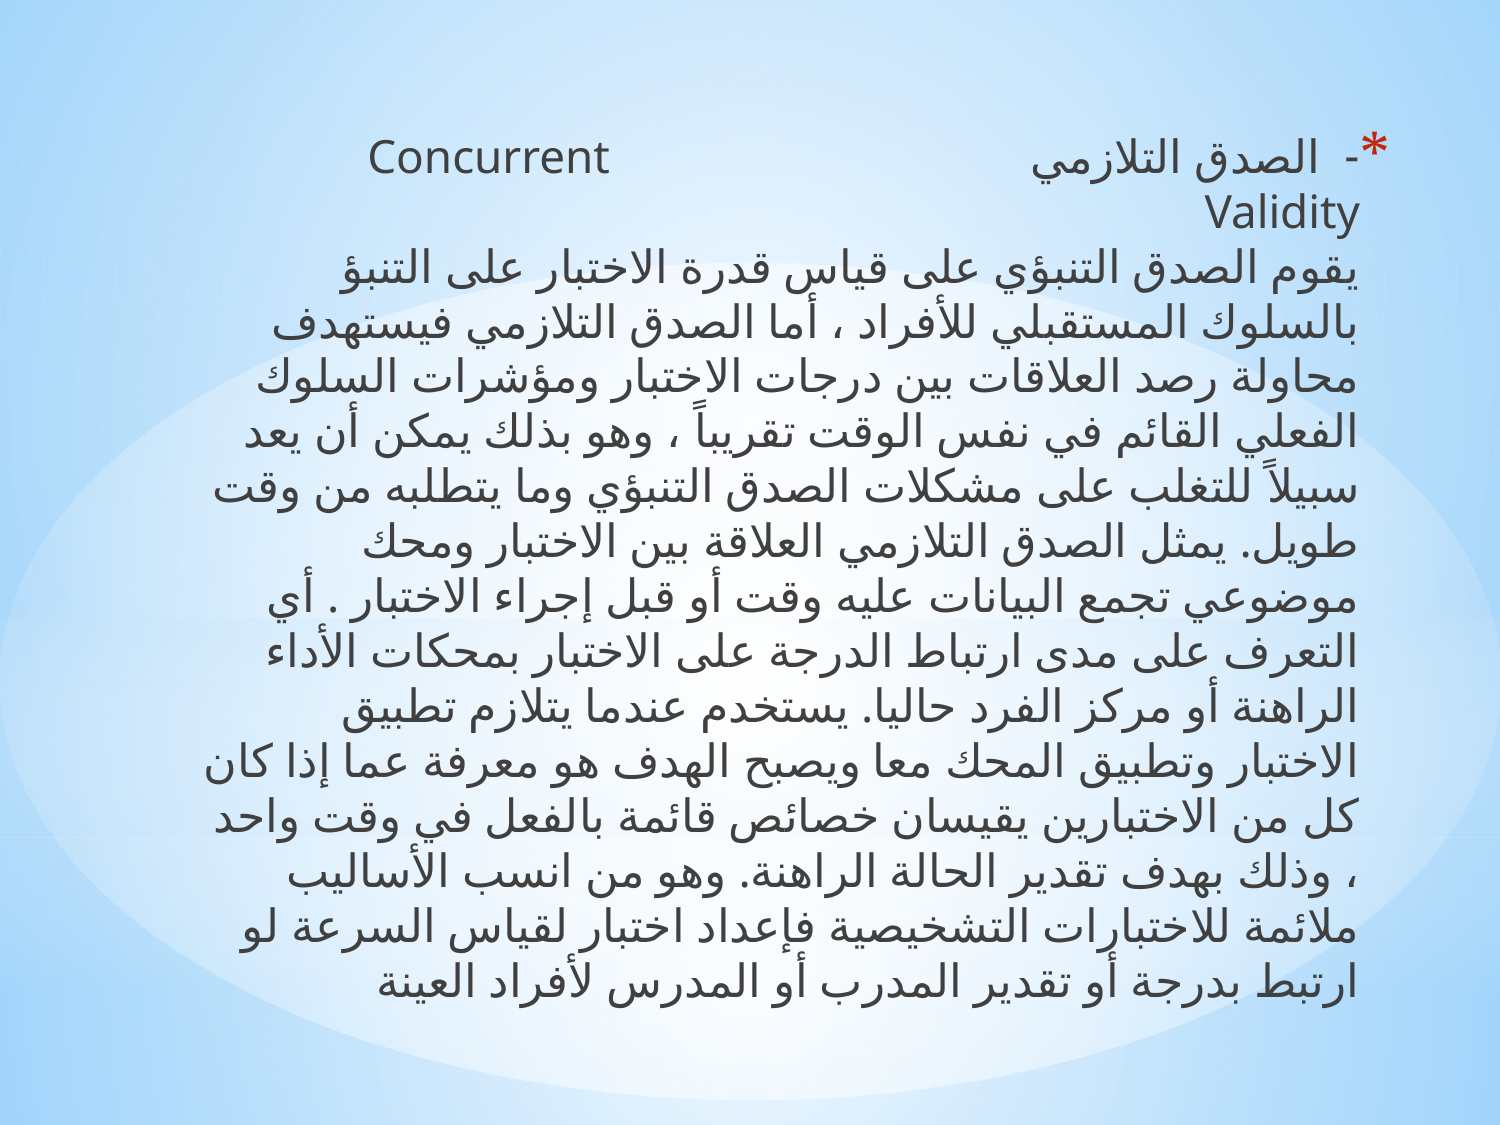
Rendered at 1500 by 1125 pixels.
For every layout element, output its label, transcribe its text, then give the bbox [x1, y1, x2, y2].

list - الصدق التلازمي Concurrent Validity يقوم الصدق التنبؤي على قياس قدرة الاختبار على التنبؤ بالسلوك المستقبلي للأفراد ، أما الصدق التلازمي فيستهدف محاولة رصد العلاقات بين درجات الاختبار ومؤشرات السلوك الفعلي القائم في نفس الوقت تقريباً ، وهو بذلك يمكن أن يعد سبيلاً للتغلب على مشكلات الصدق التنبؤي وما يتطلبه من وقت طويل. يمثل الصدق التلازمي العلاقة بين الاختبار ومحك موضوعي تجمع البيانات عليه وقت أو قبل إجراء الاختبار . أي التعرف على مدى ارتباط الدرجة على الاختبار بمحكات الأداء الراهنة أو مركز الفرد حاليا. يستخدم عندما يتلازم تطبيق الاختبار وتطبيق المحك معا ويصبح الهدف هو معرفة عما إذا كان كل من الاختبارين يقيسان خصائص قائمة بالفعل في وقت واحد ، وذلك بهدف تقدير الحالة الراهنة. وهو من انسب الأساليب ملائمة للاختبارات التشخيصية فإعداد اختبار لقياس السرعة لو ارتبط بدرجة أو تقدير المدرب أو المدرس لأفراد العينة [187, 120, 1413, 1050]
